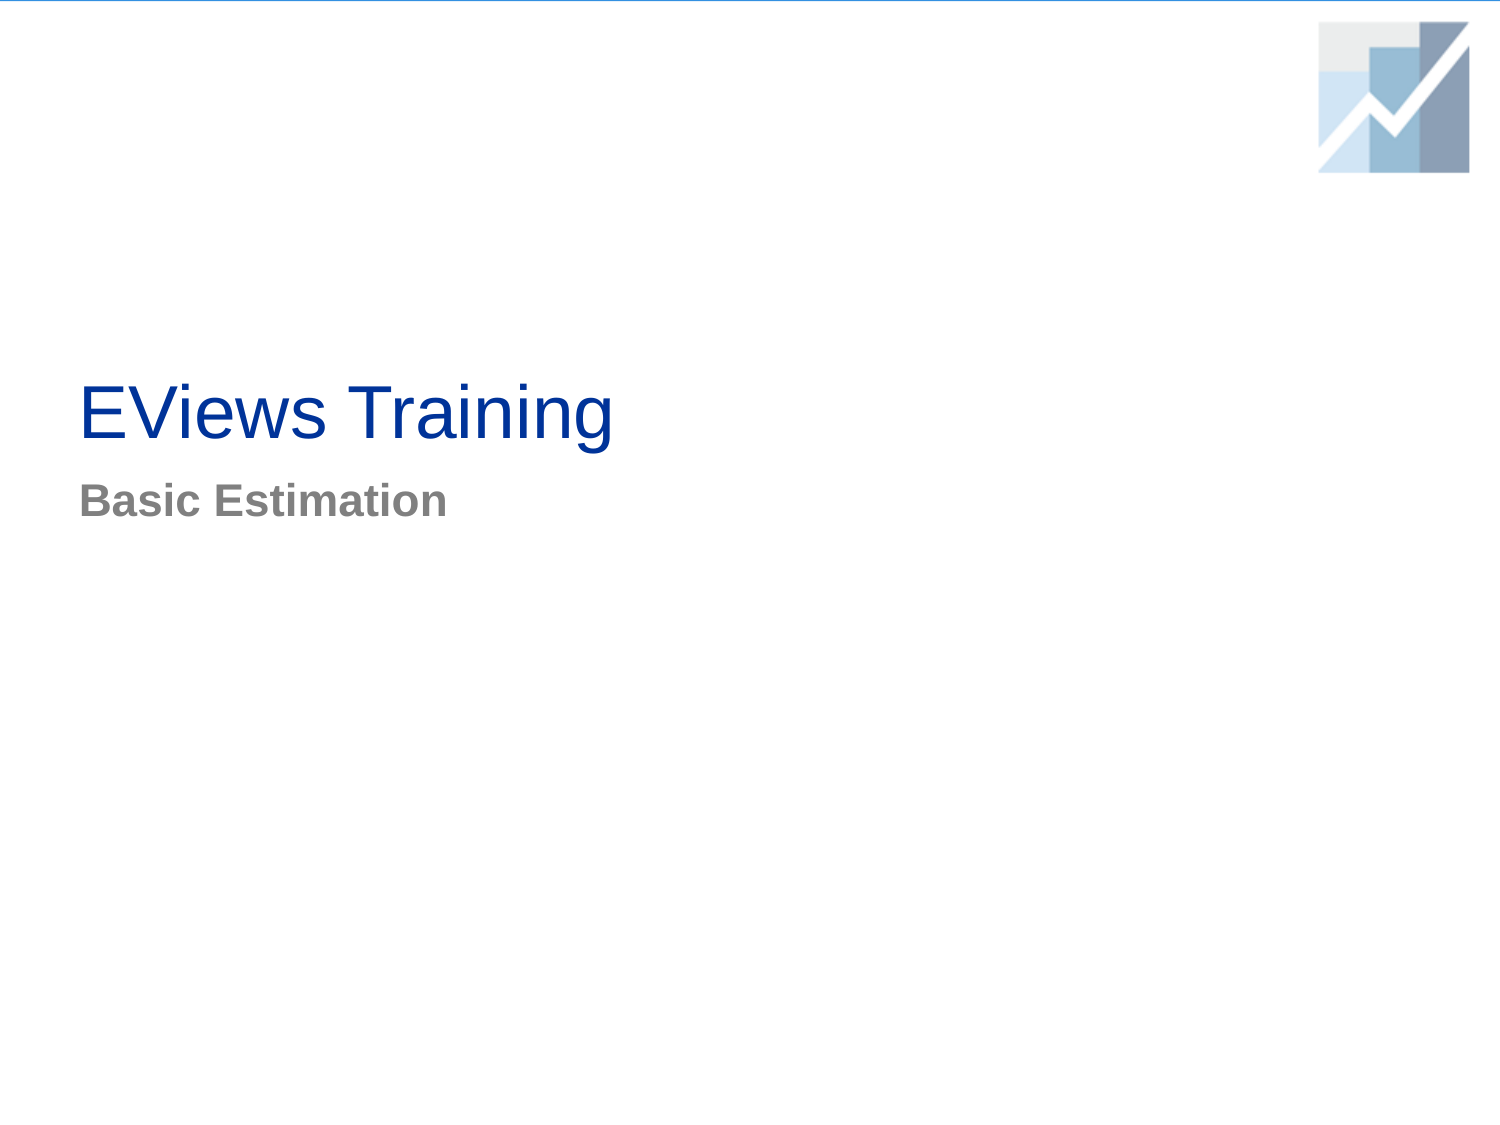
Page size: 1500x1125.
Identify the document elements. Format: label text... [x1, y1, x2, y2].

subtitle Basic Estimation [63, 463, 1318, 727]
picture [1300, 11, 1479, 181]
title EViews Training [63, 237, 1318, 463]
